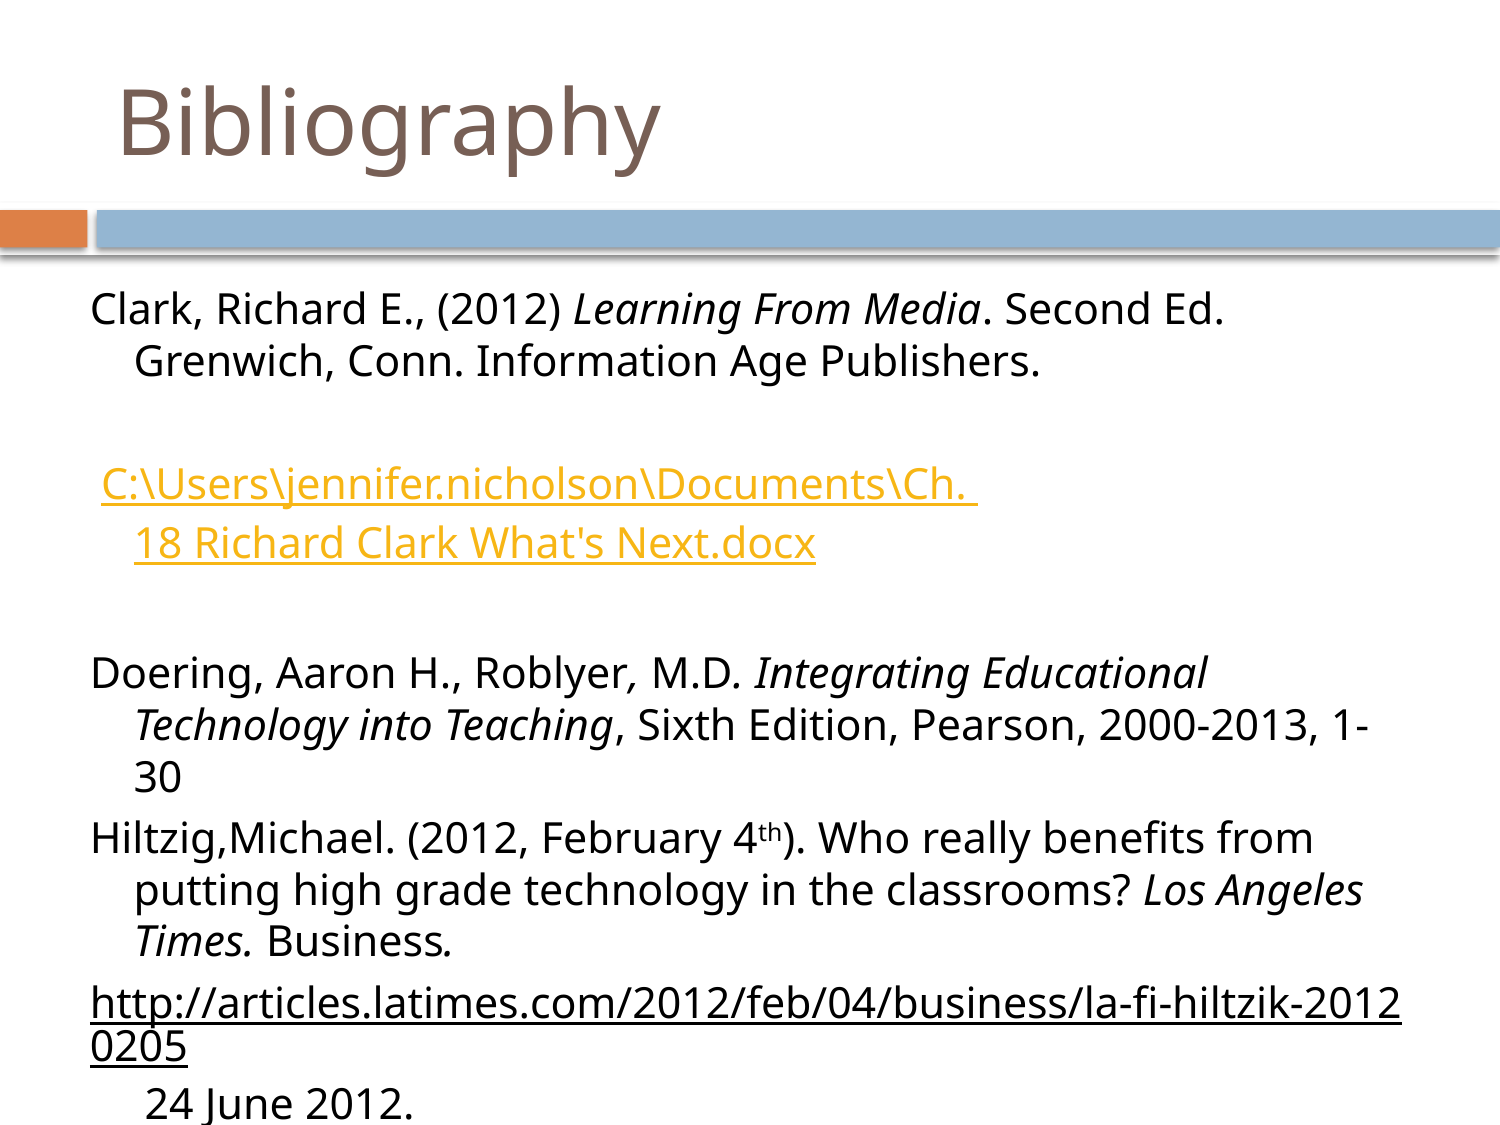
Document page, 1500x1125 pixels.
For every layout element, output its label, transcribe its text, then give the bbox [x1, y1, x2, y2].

list Clark, Richard E., (2012) Learning From Media. Second Ed. Grenwich, Conn. Information Age Publishers. C:\Users\jennifer.nicholson\Documents\Ch. 18 Richard Clark What's Next.docx Doering, Aaron H., Roblyer, M.D. Integrating Educational Technology into Teaching, Sixth Edition, Pearson, 2000-2013, 1-30 Hiltzig,Michael. (2012, February 4th). Who really benefits from putting high grade technology in the classrooms? Los Angeles Times. Business. http://articles.latimes.com/2012/feb/04/business/la-fi-hiltzik-20120205 24 June 2012. [75, 212, 1425, 1100]
title Bibliography [100, 37, 1438, 200]
